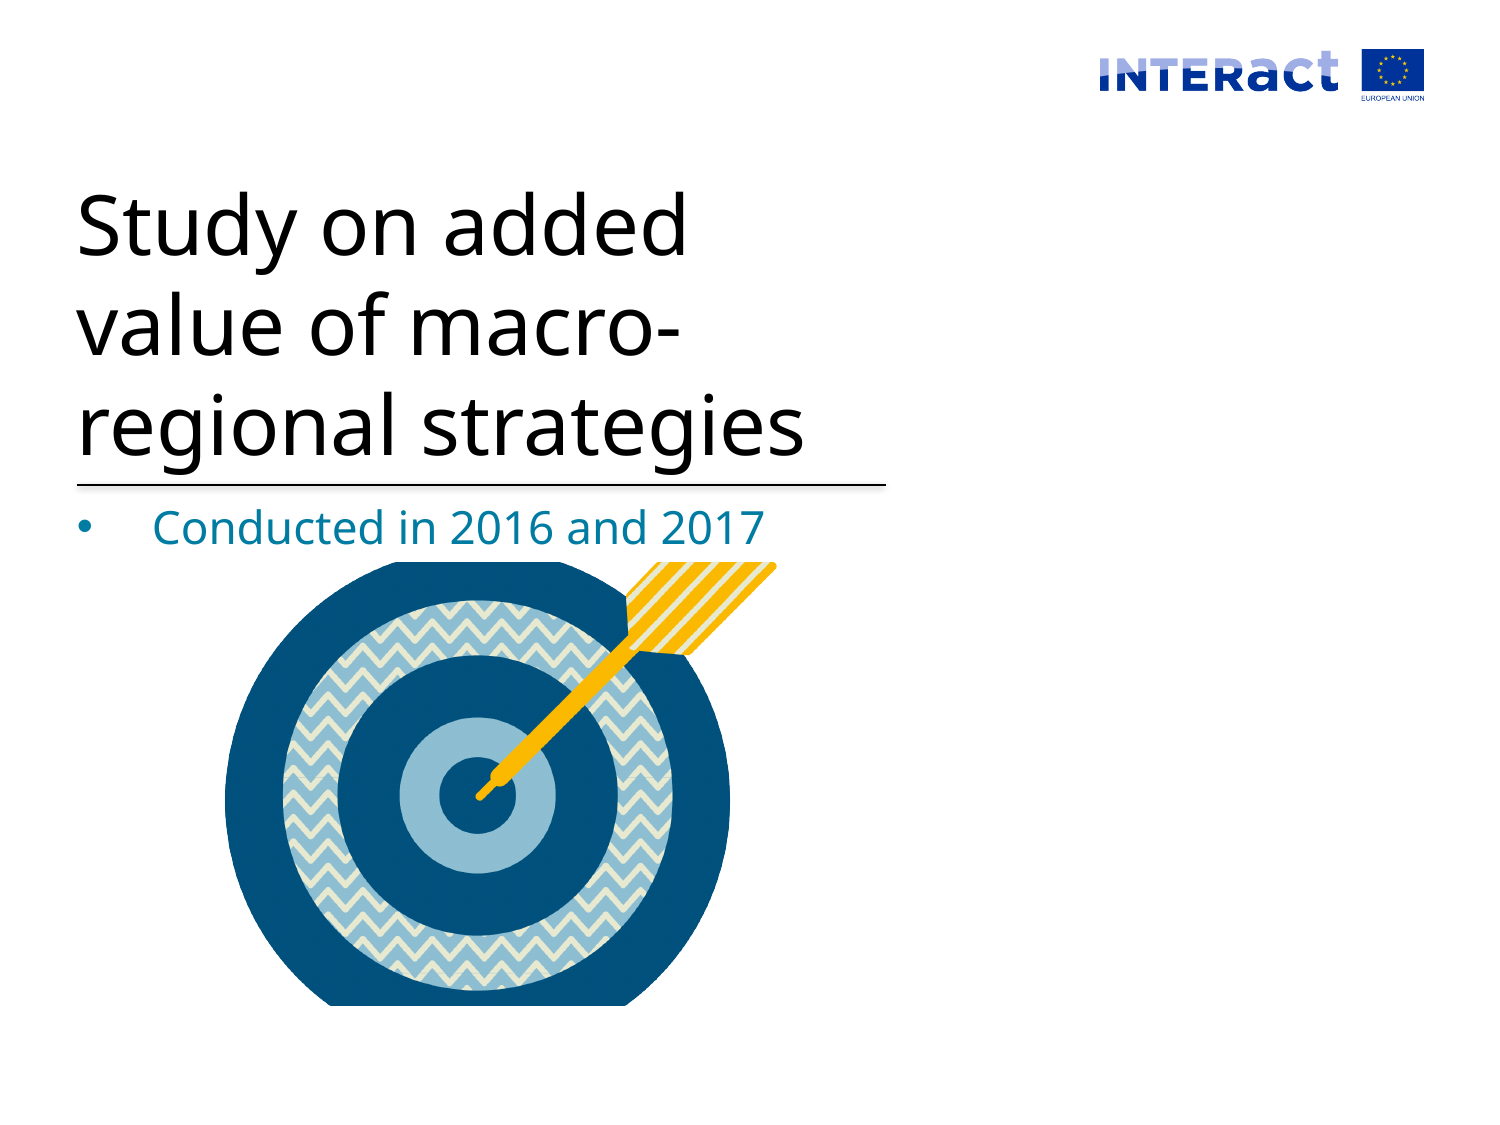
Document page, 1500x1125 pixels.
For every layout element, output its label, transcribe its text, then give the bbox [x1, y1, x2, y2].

picture [76, 562, 887, 1006]
title Study on added value of macro-regional strategies [76, 169, 886, 472]
picture [1100, 49, 1424, 101]
list Conducted in 2016 and 2017 [76, 498, 886, 562]
